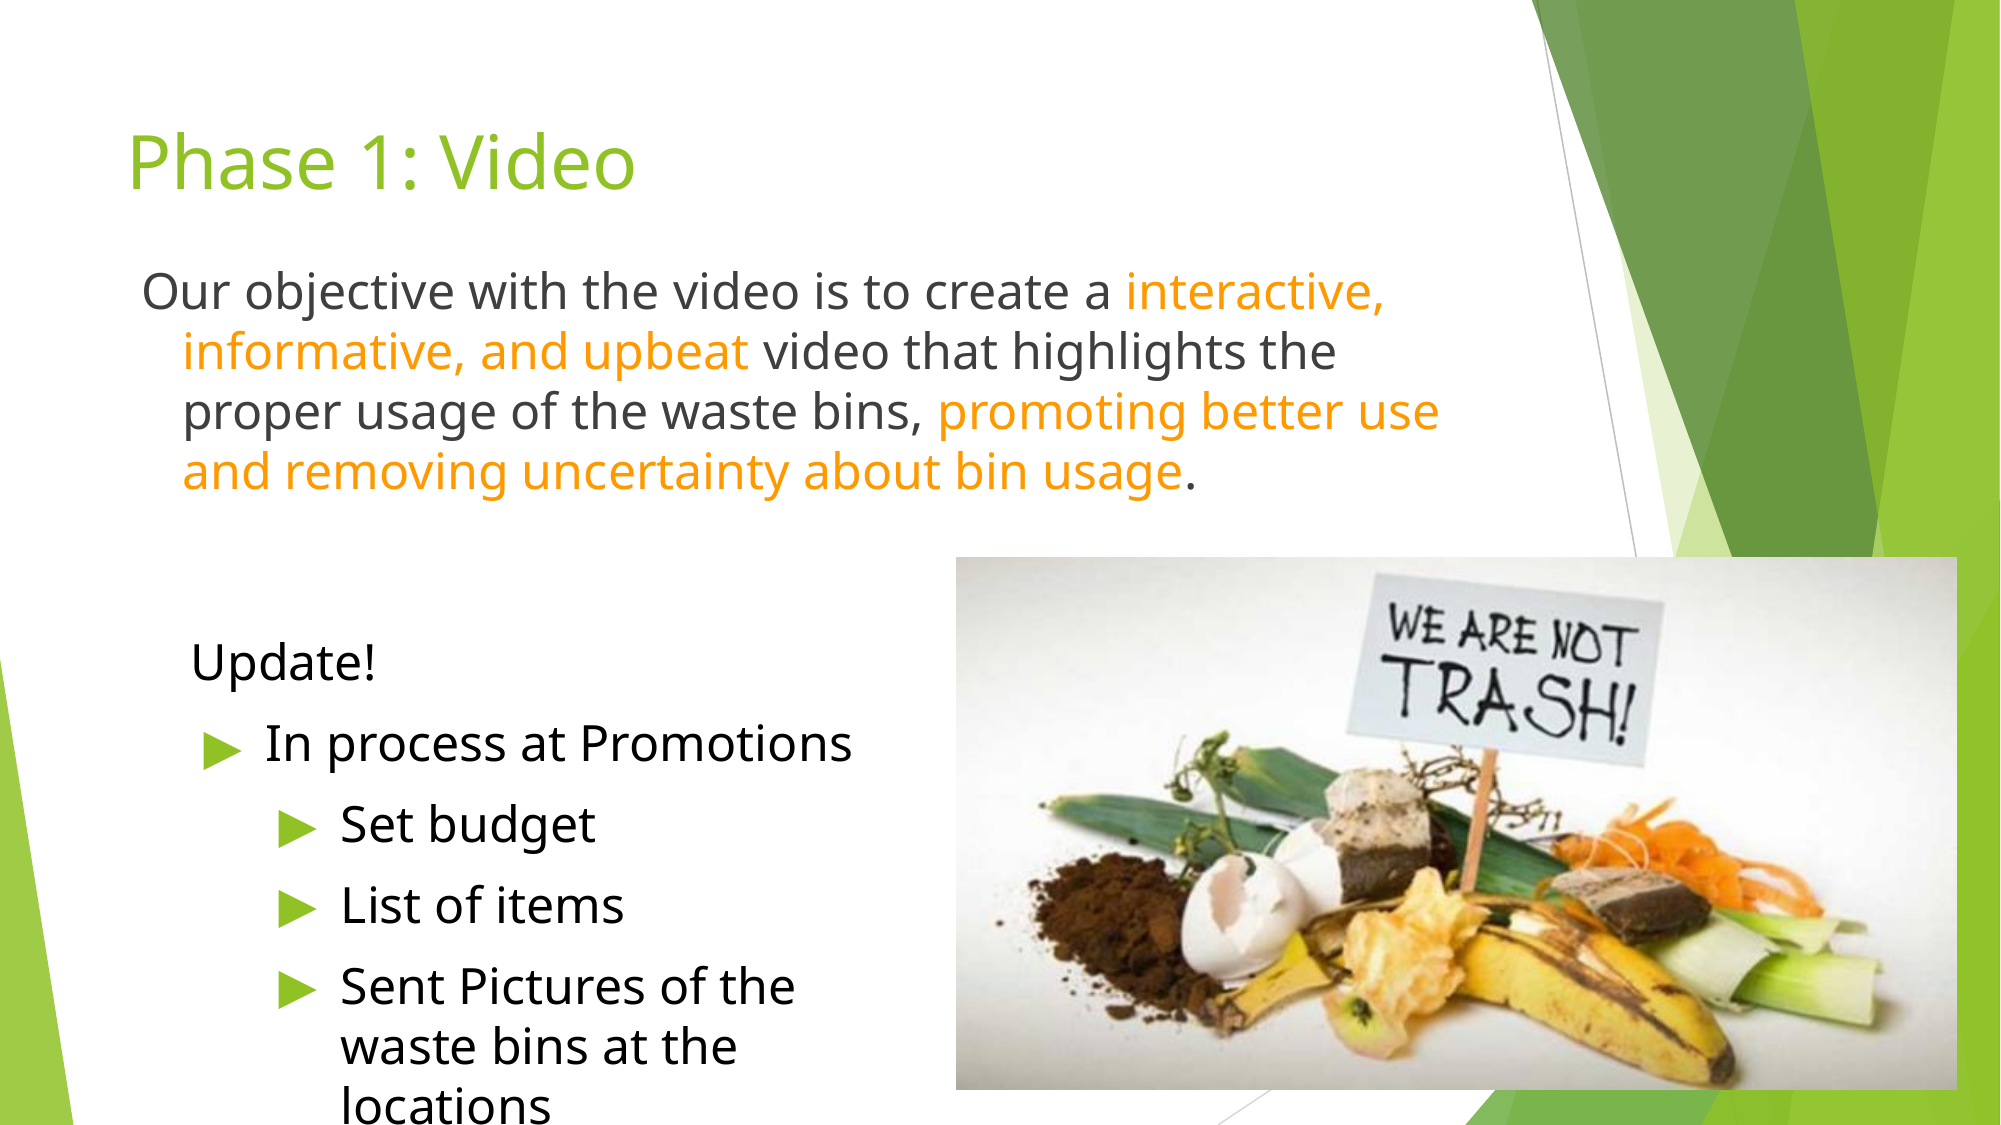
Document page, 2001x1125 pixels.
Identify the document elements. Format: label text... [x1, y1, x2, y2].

text_box Update! In process at Promotions Set budget List of items Sent Pictures of the waste bins at the locations [175, 615, 871, 1072]
list Our objective with the video is to create a interactive, informative, and upbeat video that highlights the proper usage of the waste bins, promoting better use and removing uncertainty about bin usage. [111, 244, 1522, 881]
picture [955, 556, 1957, 1091]
title Phase 1: Video [111, 99, 1522, 244]
